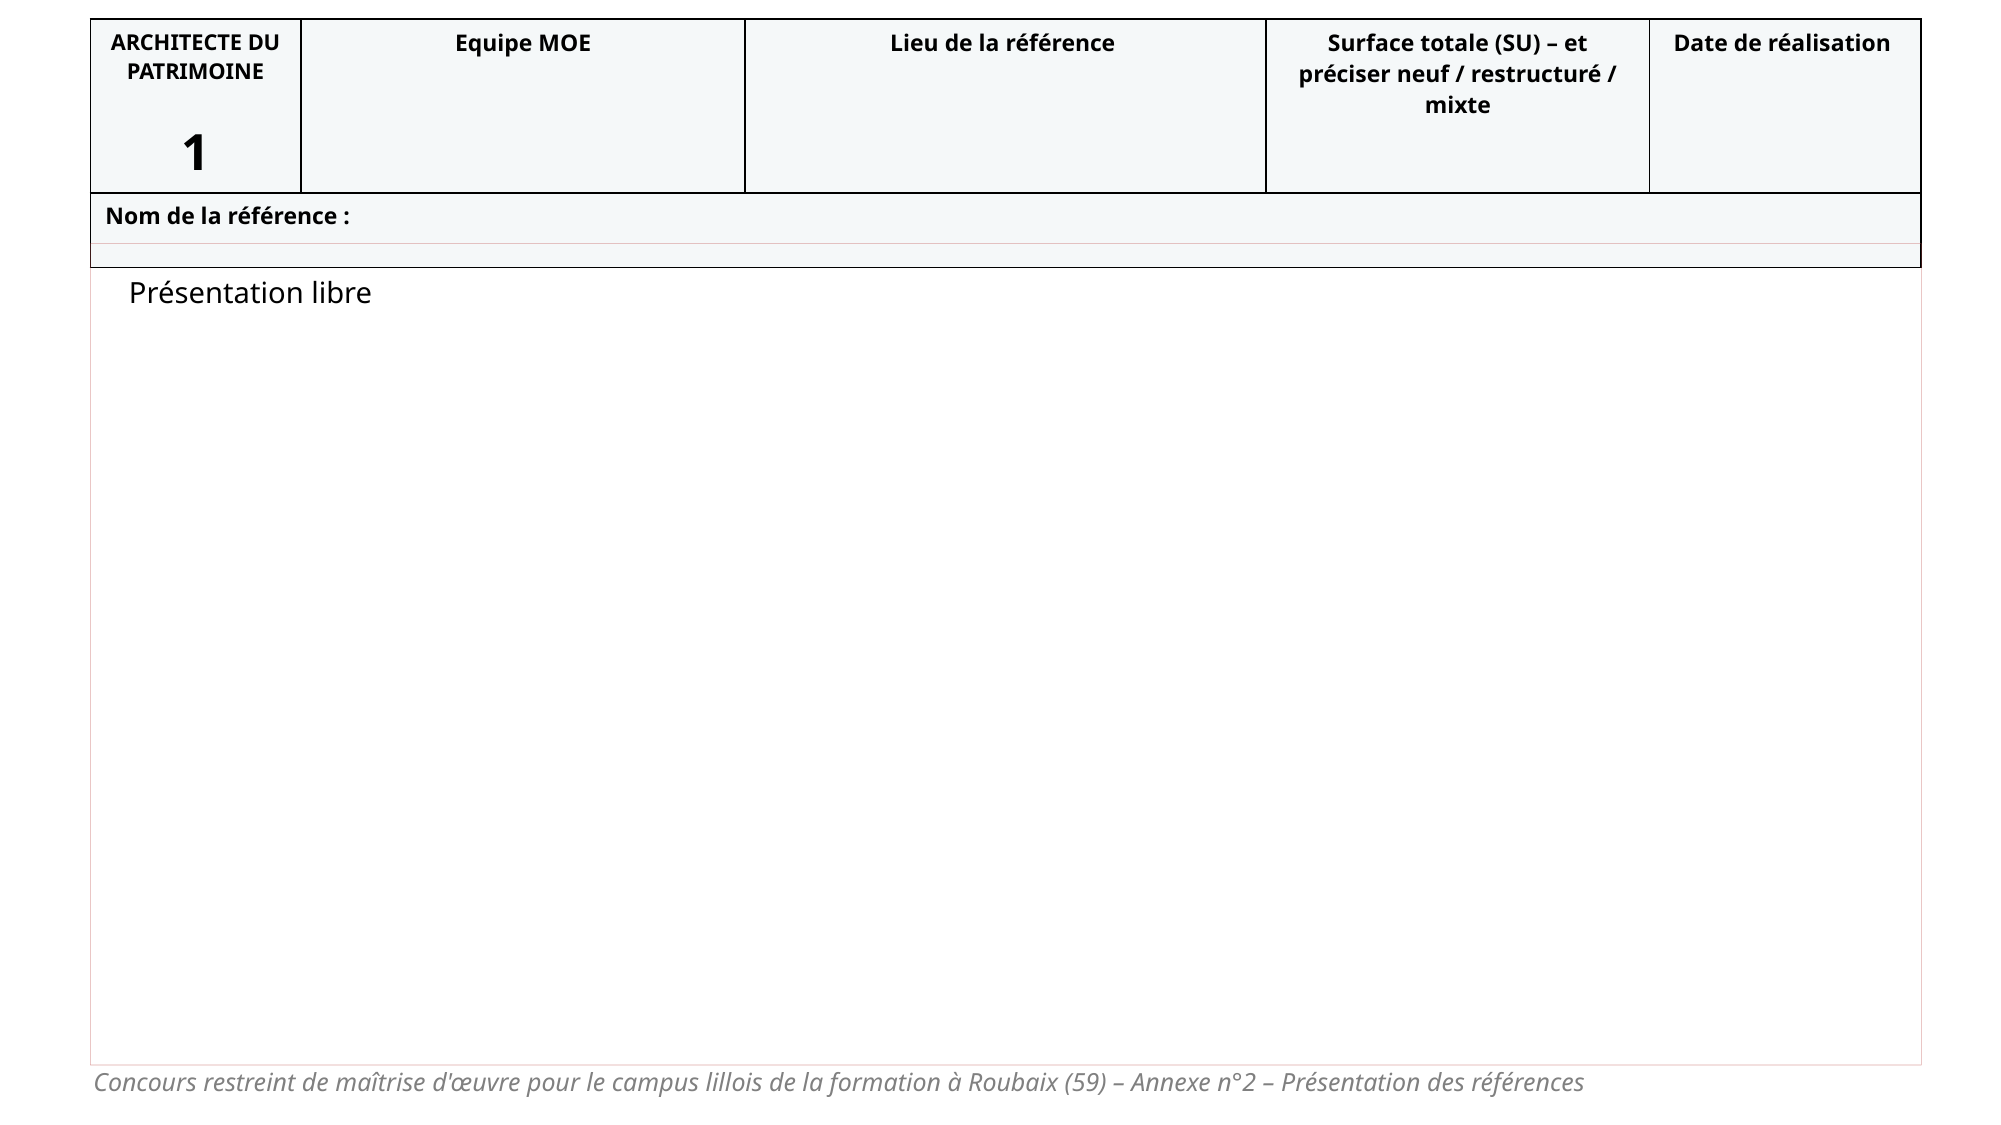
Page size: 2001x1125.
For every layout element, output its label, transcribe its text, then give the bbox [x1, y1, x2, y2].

table_cell Nom de la référence : [91, 194, 1920, 241]
table_header Lieu de la référence [746, 20, 1265, 192]
table_header Date de réalisation [1650, 20, 1920, 192]
table_header ARCHITECTE DU PATRIMOINE 1 [91, 20, 300, 192]
table_header Equipe MOE [302, 20, 744, 192]
text_box [88, 241, 1923, 1067]
text_box Présentation libre [114, 267, 1449, 447]
table_header Surface totale (SU) – et préciser neuf / restructuré / mixte [1267, 20, 1649, 192]
